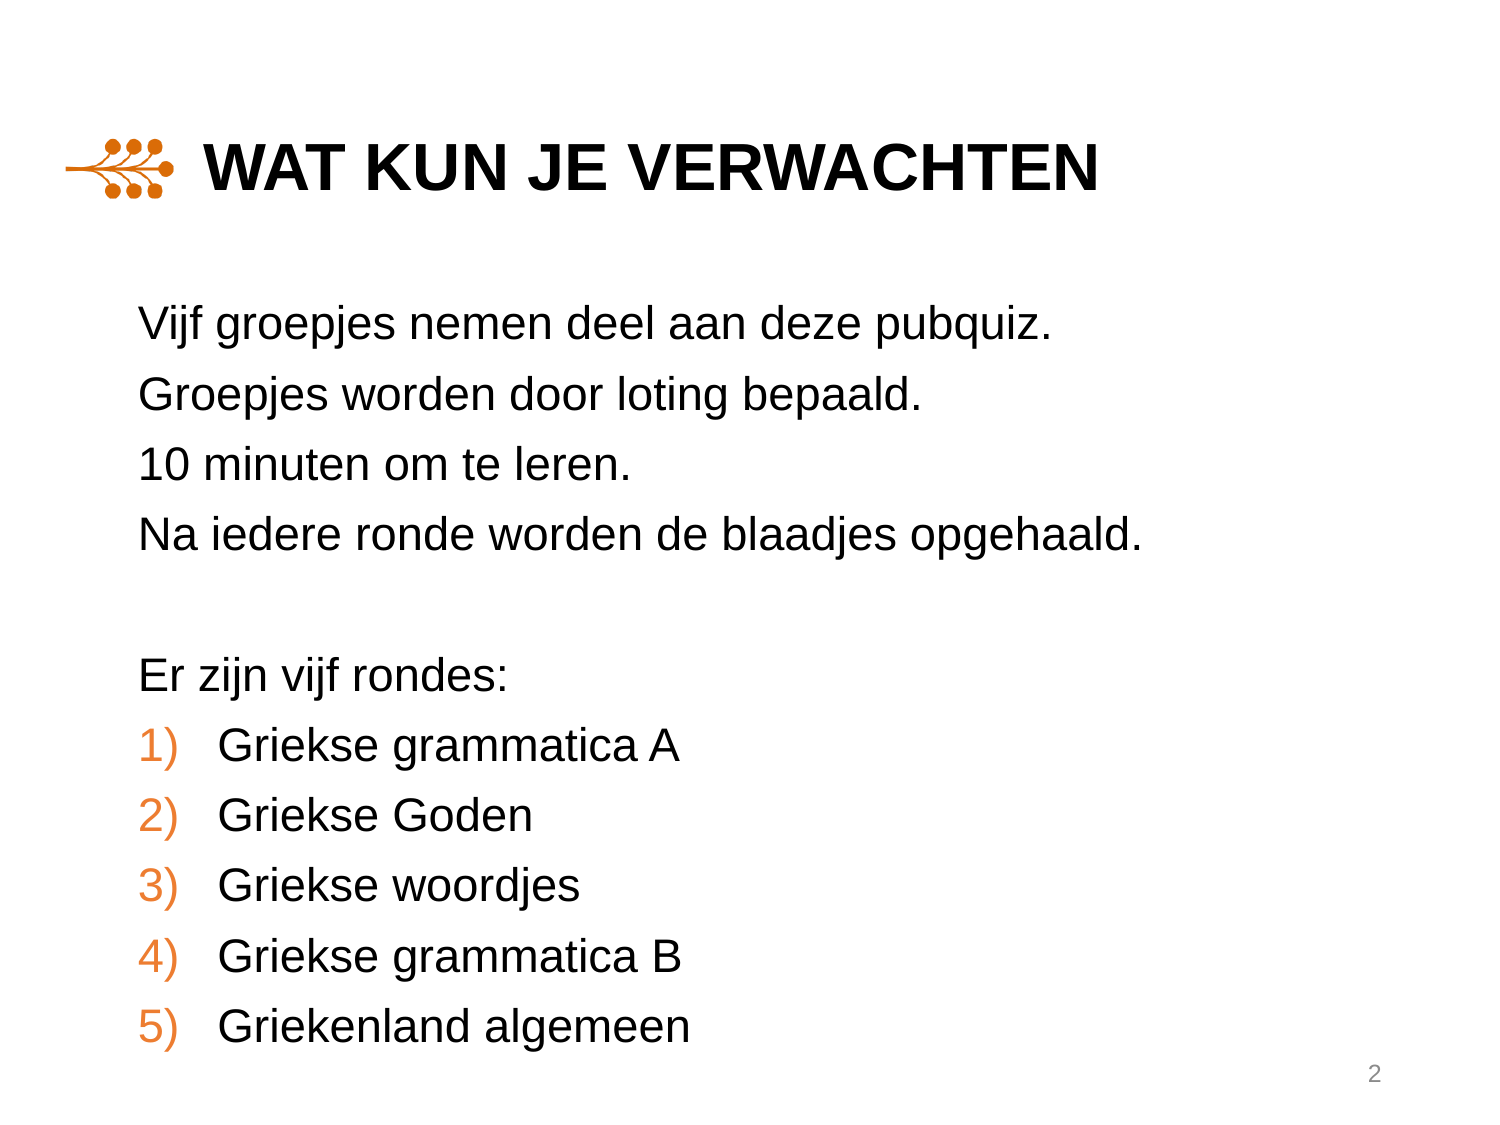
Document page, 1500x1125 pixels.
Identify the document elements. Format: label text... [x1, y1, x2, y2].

slide_number 2 [1059, 1042, 1397, 1103]
list Vijf groepjes nemen deel aan deze pubquiz. Groepjes worden door loting bepaald. 10 minuten om te leren. Na iedere ronde worden de blaadjes opgehaald. Er zijn vijf rondes: Griekse grammatica A Griekse Goden Griekse woordjes Griekse grammatica B Griekenland algemeen [122, 291, 1397, 1064]
title Wat kun je verwachten [188, 59, 1397, 278]
picture [65, 138, 174, 199]
